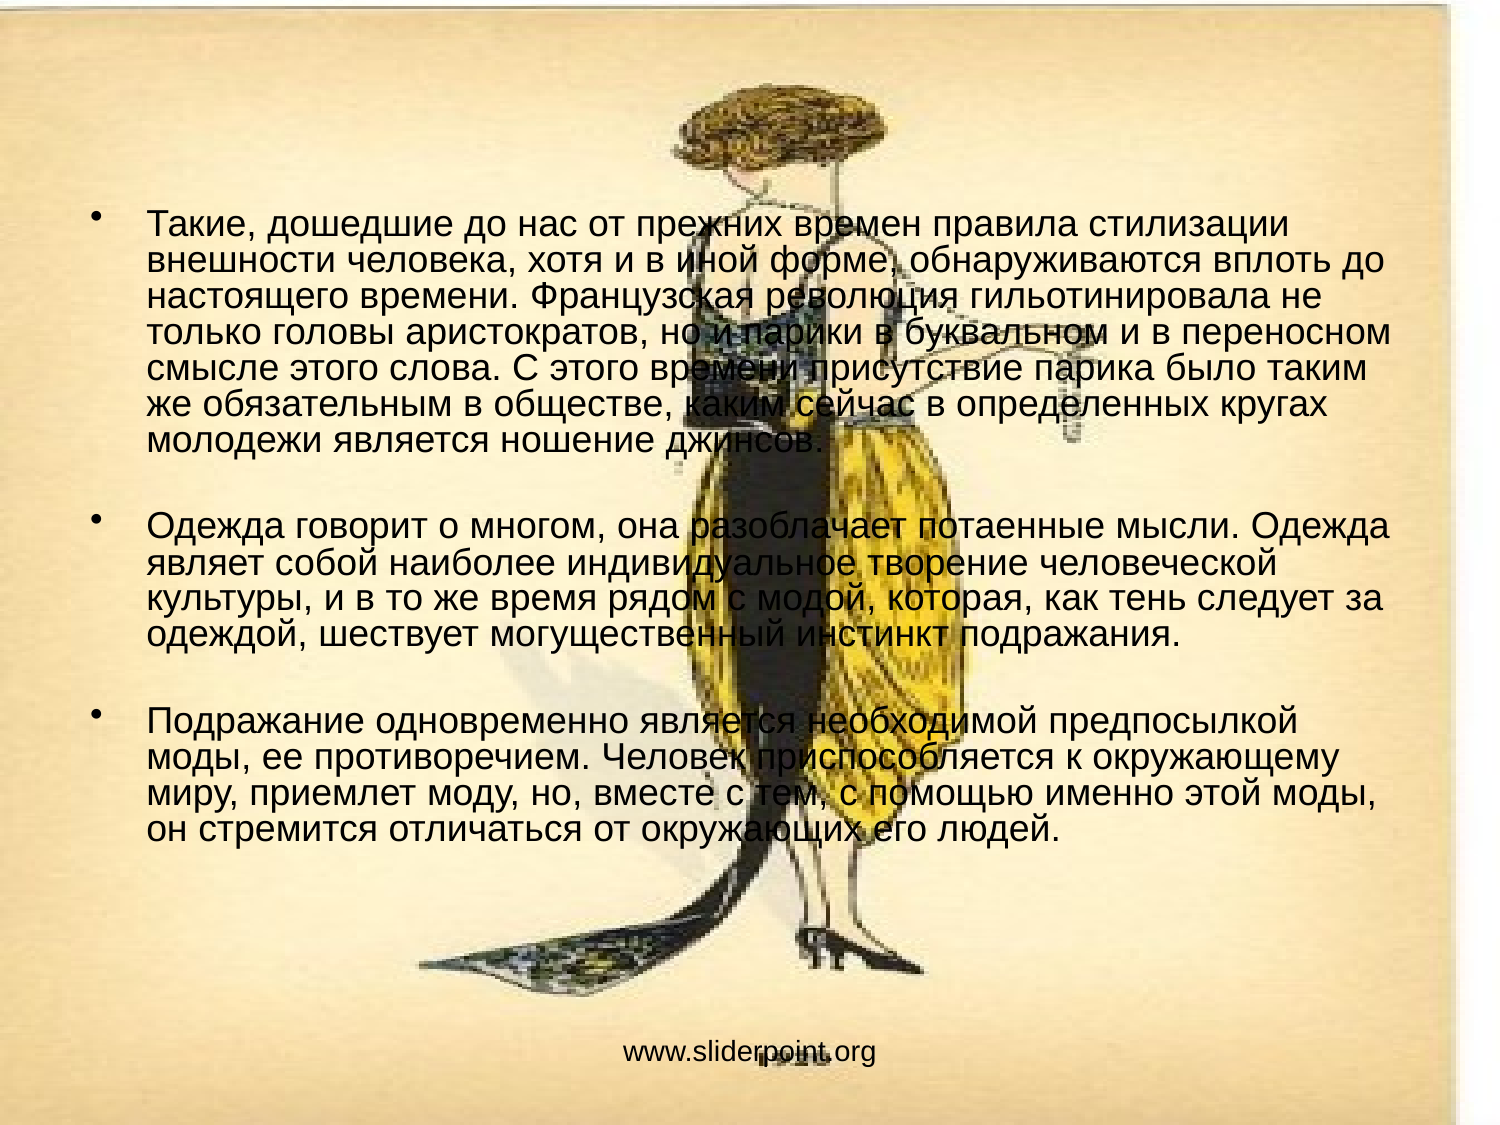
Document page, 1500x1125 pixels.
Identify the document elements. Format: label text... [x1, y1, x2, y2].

footer www.sliderpoint.org [512, 1024, 988, 1103]
picture [0, 0, 1500, 1125]
list Такие, дошедшие до нас от прежних времен правила стилизации внешности человека, хотя и в иной форме, обнаруживаются вплоть до настоящего времени. Французская революция гильотинировала не только головы аристократов, но и парики в буквальном и в переносном смысле этого слова. С этого времени присутствие парика было таким же обязательным в обществе, каким сейчас в определенных кругах молодежи является ношение джинсов. Одежда говорит о многом, она разоблачает потаенные мысли. Одежда являет собой наиболее индивидуальное творение человеческой культуры, и в то же время рядом с модой, которая, как тень следует за одеждой, шествует могущественный инстинкт подражания. Подражание одновременно является необходимой предпосылкой моды, ее противоречием. Человек приспособляется к окружающему миру, приемлет моду, но, вместе с тем, с помощью именно этой моды, он стремится отличаться от окружающих его людей. [74, 199, 1426, 943]
title [74, 44, 1426, 199]
